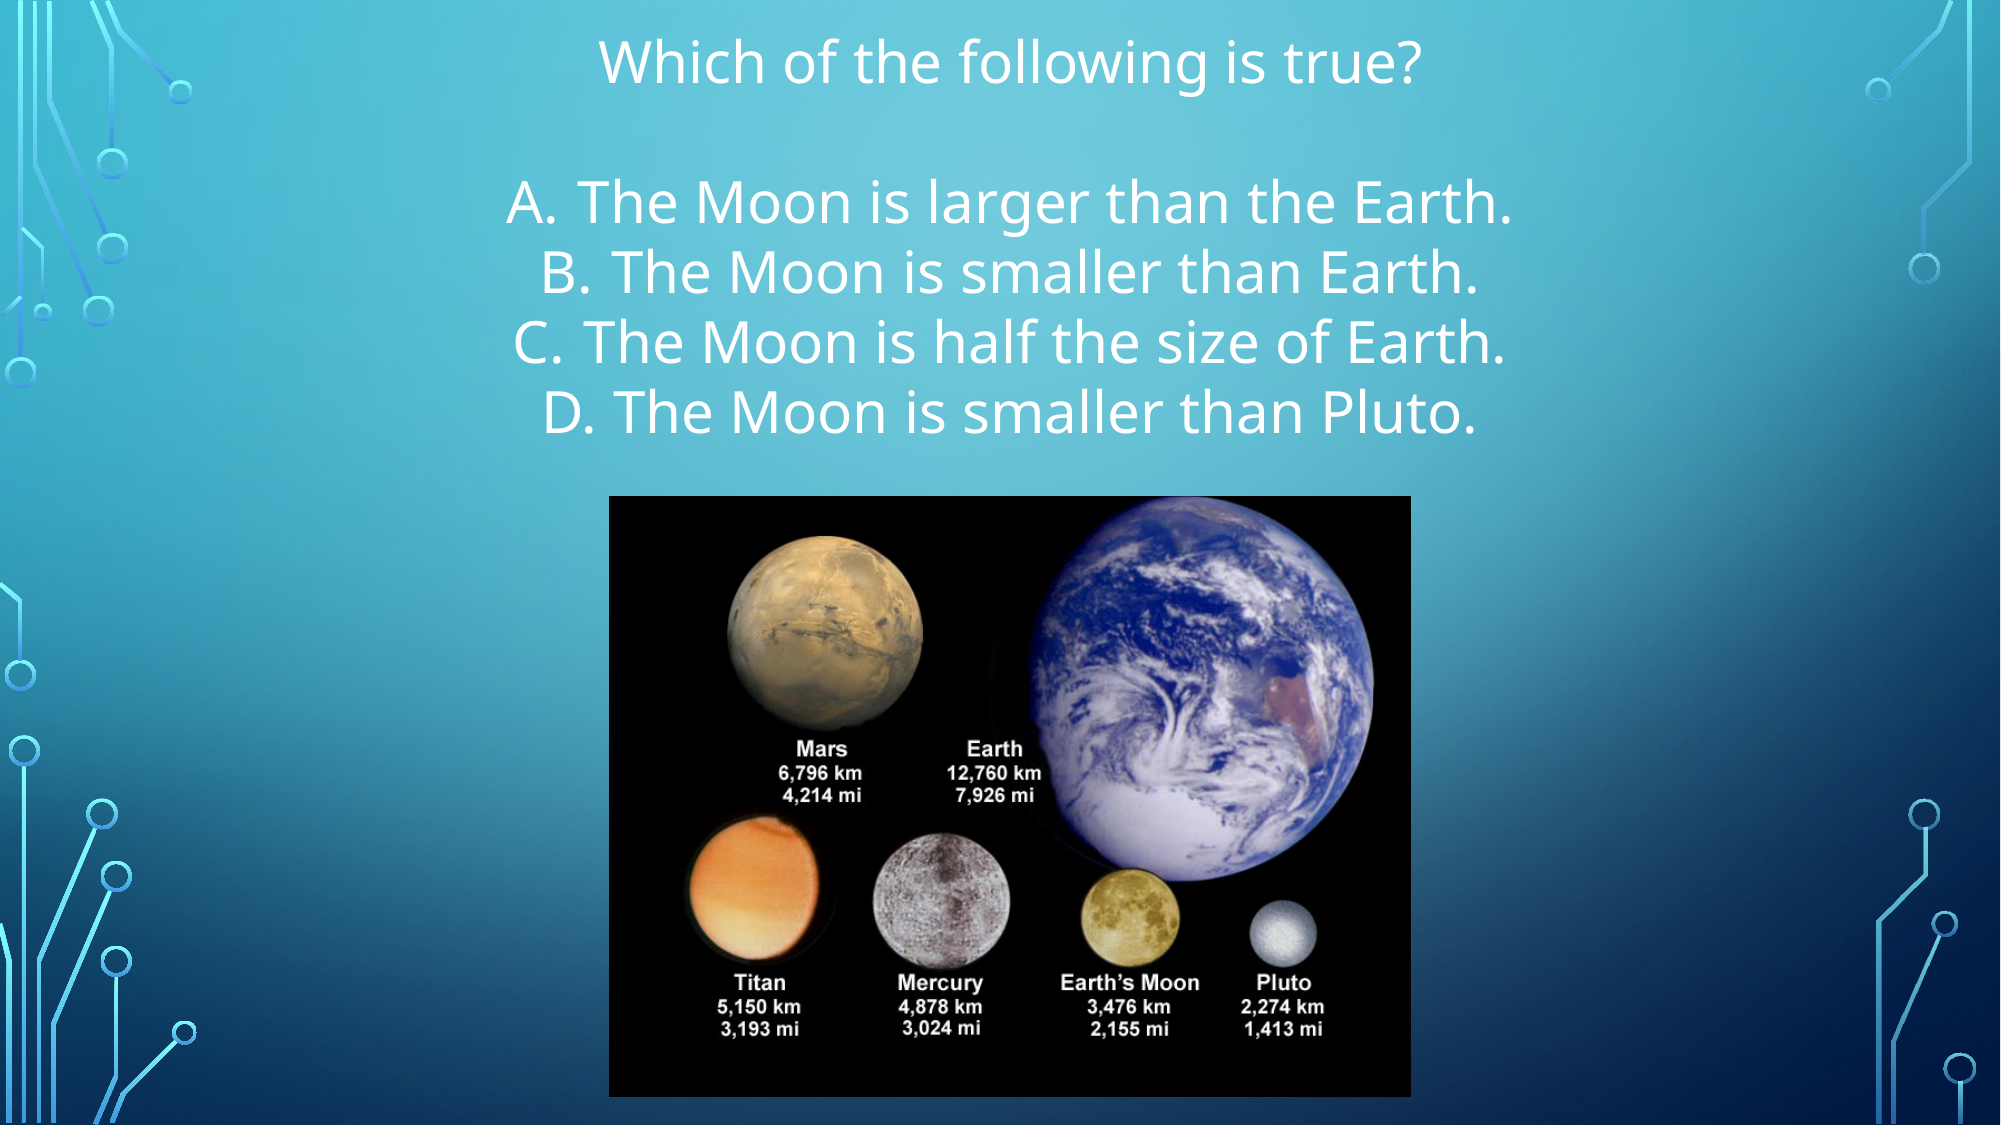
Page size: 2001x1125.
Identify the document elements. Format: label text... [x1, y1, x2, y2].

text_box Which of the following is true? The Moon is larger than the Earth. The Moon is smaller than Earth. The Moon is half the size of Earth. The Moon is smaller than Pluto. [445, 17, 1575, 523]
picture [609, 495, 1411, 1097]
